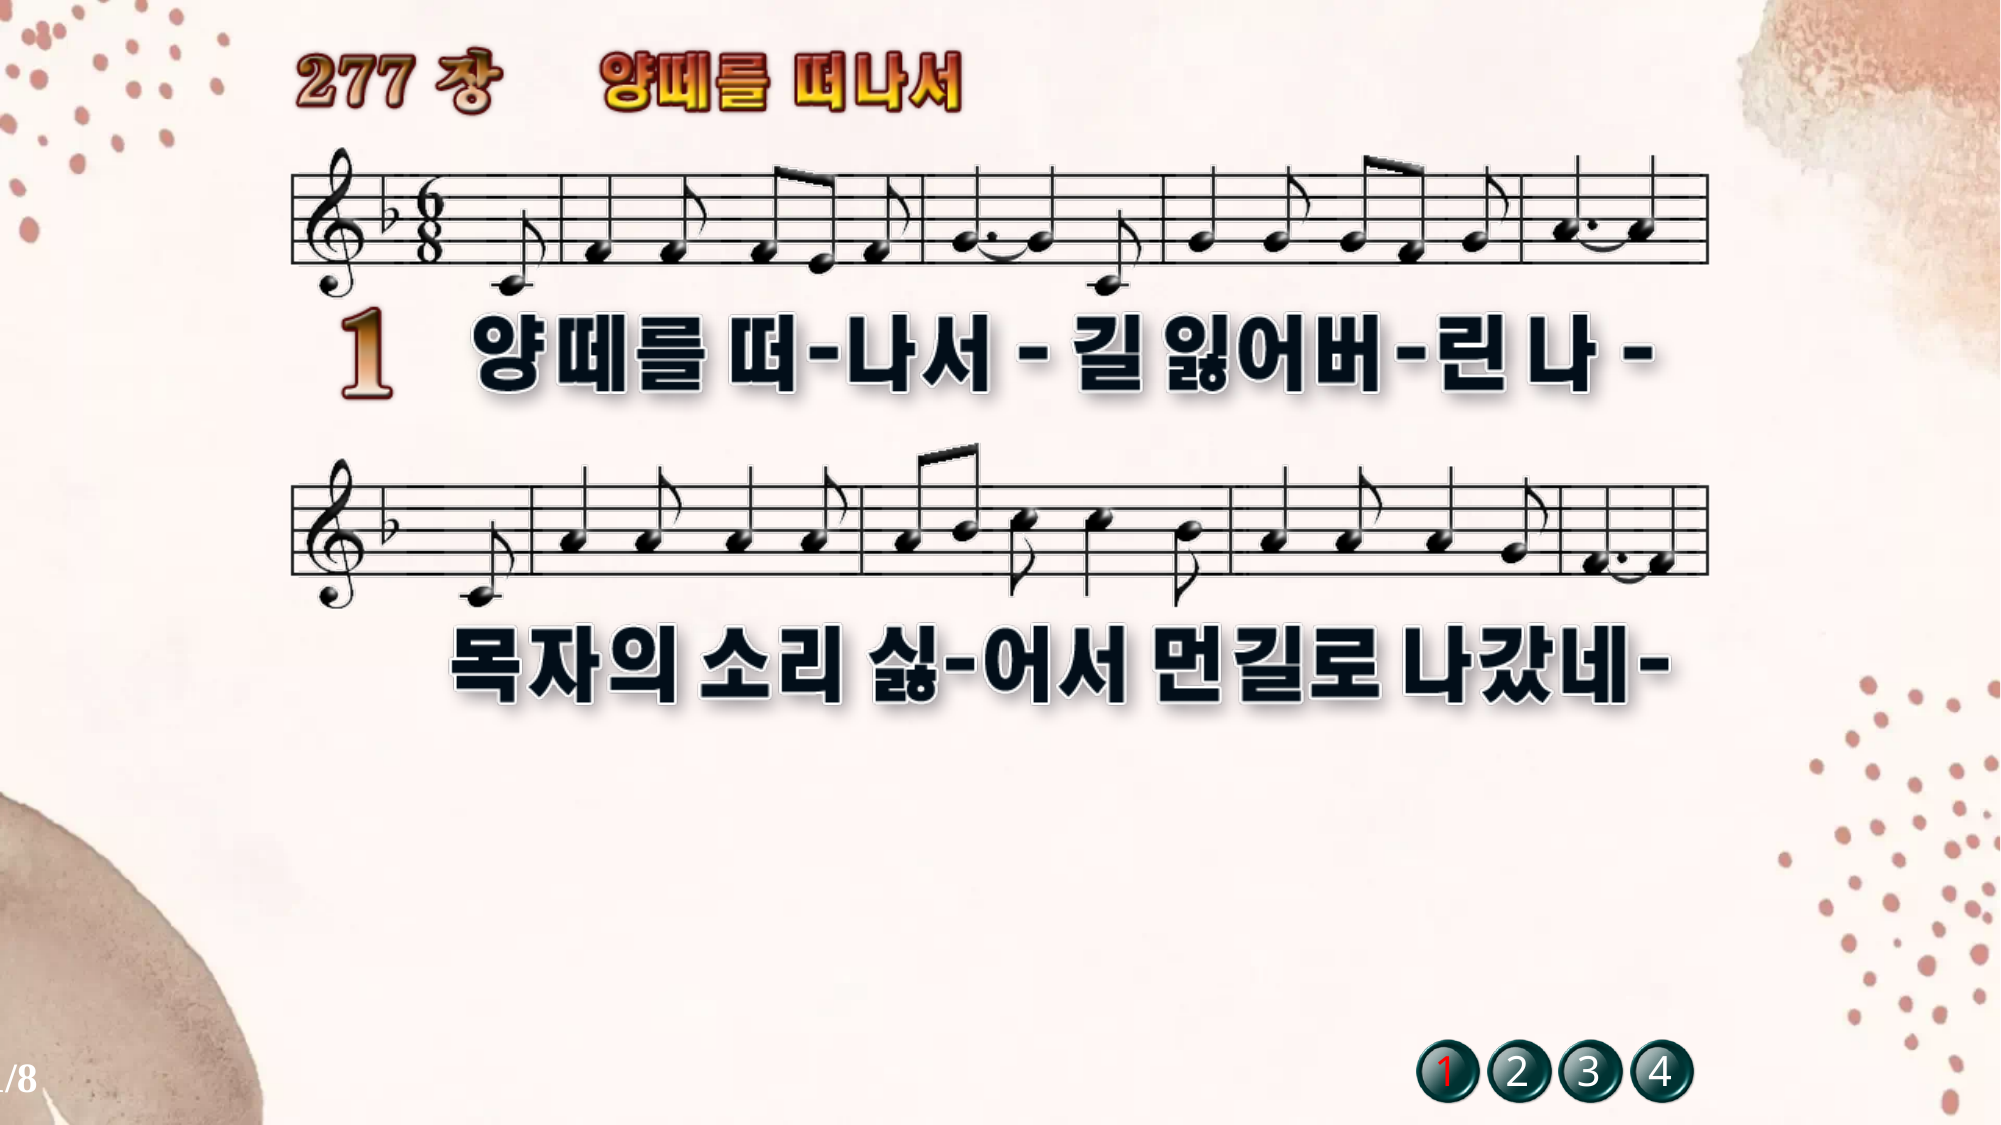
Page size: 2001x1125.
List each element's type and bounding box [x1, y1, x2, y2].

text_box [1413, 1035, 1484, 1106]
picture [0, 0, 2001, 1125]
text_box [1555, 1035, 1626, 1106]
text_box [1484, 1035, 1555, 1106]
text_box [1627, 1035, 1697, 1106]
